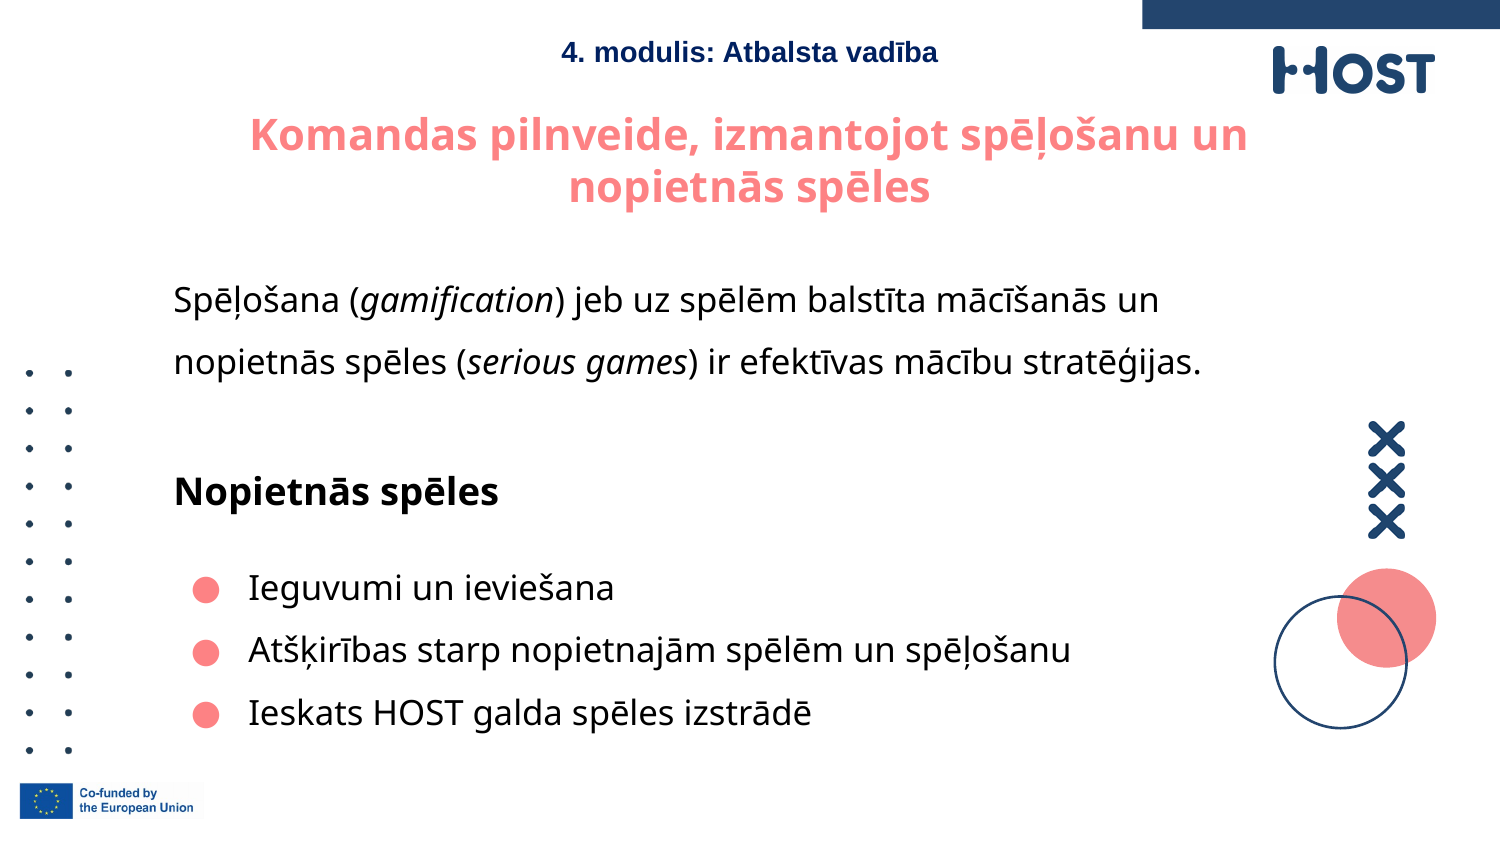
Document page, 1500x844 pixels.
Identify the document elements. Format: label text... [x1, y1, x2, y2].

text_box Spēļošana (gamification) jeb uz spēlēm balstīta mācīšanās un nopietnās spēles (serious games) ir efektīvas mācību stratēģijas. Nopietnās spēles Ieguvumi un ieviešana Atšķirības starp nopietnajām spēlēm un spēļošanu Ieskats HOST galda spēles izstrādē [158, 241, 1315, 844]
title Komandas pilnveide, izmantojot spēļošanu un nopietnās spēles [162, 91, 1338, 230]
picture [1368, 421, 1405, 539]
picture [1273, 46, 1435, 94]
text_box 4. modulis: Atbalsta vadība [545, 13, 955, 71]
picture [0, 370, 204, 820]
